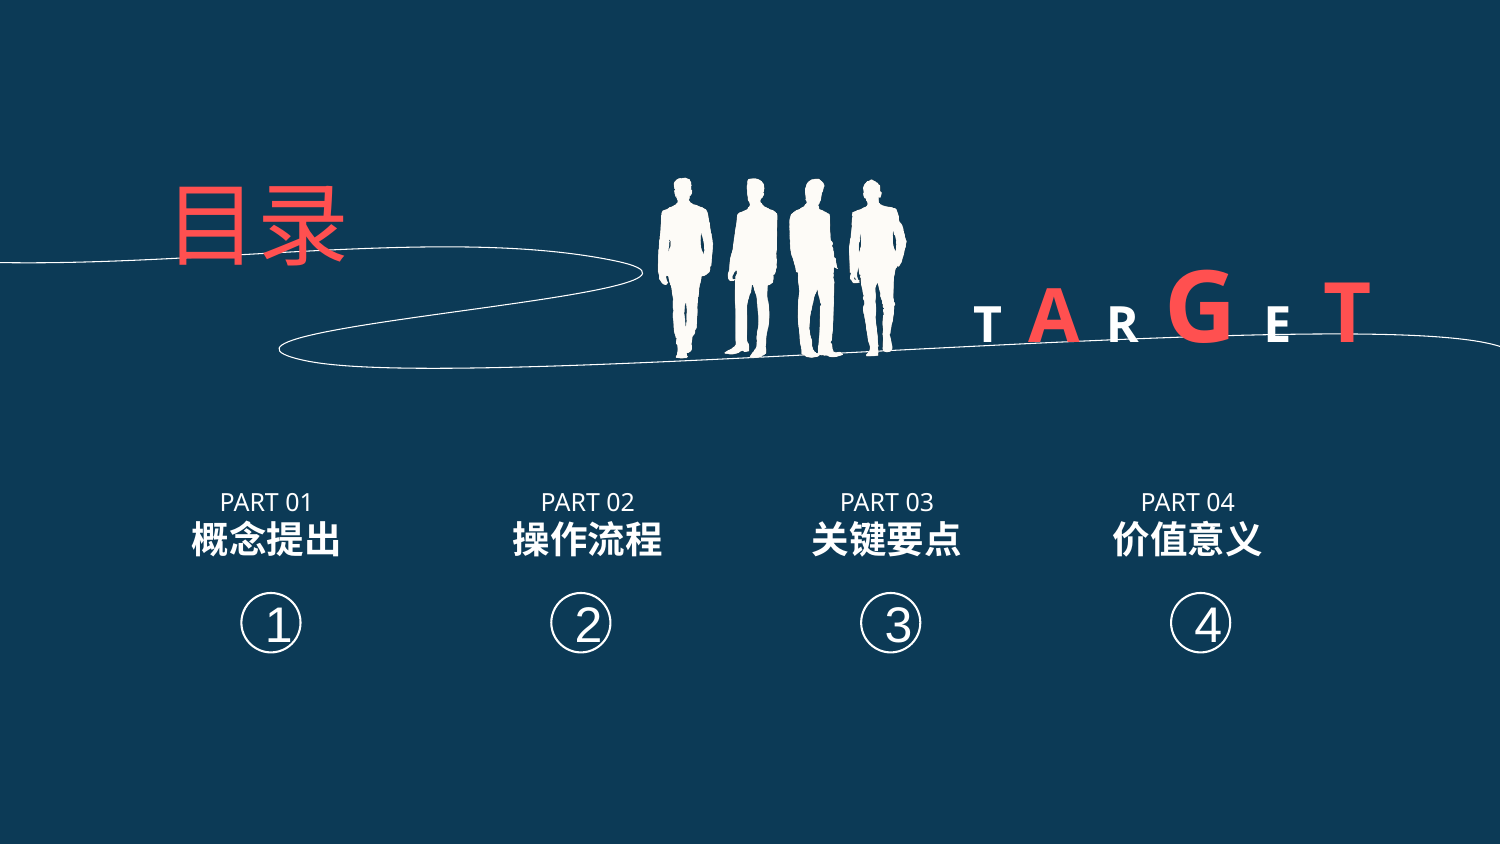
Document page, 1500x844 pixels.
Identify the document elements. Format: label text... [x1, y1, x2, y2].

text_box 2 [550, 591, 612, 654]
picture [634, 150, 913, 360]
text_box [0, 258, 151, 272]
text_box 1 [240, 591, 302, 654]
text_box T A R G E T [958, 235, 1388, 371]
text_box PART 04 价值意义 [1101, 471, 1275, 567]
text_box PART 02 操作流程 [501, 471, 675, 567]
text_box [913, 313, 958, 351]
text_box [278, 245, 724, 370]
text_box 目录 [151, 159, 365, 284]
text_box [1388, 333, 1500, 348]
text_box PART 01 概念提出 [180, 471, 354, 567]
text_box 4 [1170, 591, 1232, 654]
text_box PART 03 关键要点 [800, 471, 974, 567]
text_box 3 [860, 591, 922, 654]
